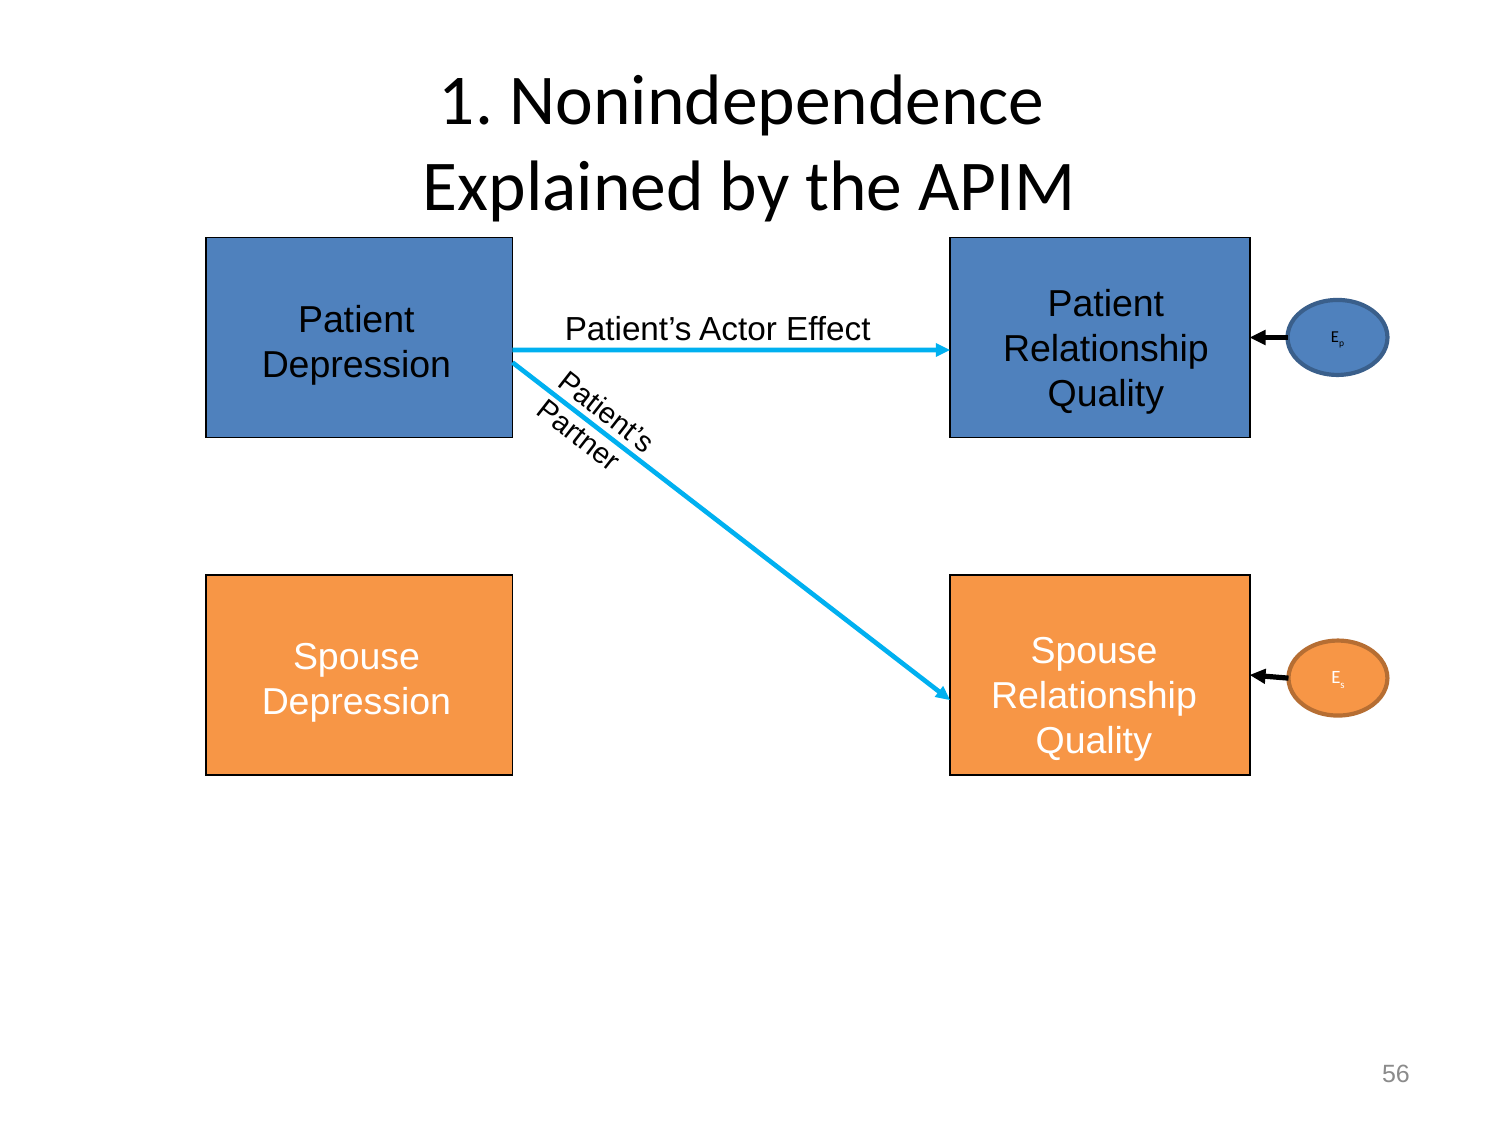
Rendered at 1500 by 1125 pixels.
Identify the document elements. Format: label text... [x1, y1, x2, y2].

text_box Ep [1285, 297, 1390, 378]
text_box [205, 237, 513, 438]
text_box Es [1286, 638, 1390, 718]
title 1. Nonindependence Explained by the APIM [75, 45, 1425, 233]
text_box [949, 237, 1250, 438]
text_box [205, 575, 513, 775]
text_box [665, 480, 950, 700]
text_box [949, 575, 1250, 775]
slide_number 56 [1074, 1042, 1425, 1103]
text_box Patient’s Actor Effect [549, 299, 888, 355]
text_box Patient Depression [224, 287, 488, 393]
text_box [888, 343, 950, 357]
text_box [1249, 674, 1289, 679]
text_box Patient’s Partner [514, 347, 693, 513]
text_box Spouse Depression [224, 624, 488, 730]
text_box Spouse Relationship Quality [962, 618, 1226, 827]
text_box Patient Relationship Quality [974, 272, 1238, 422]
